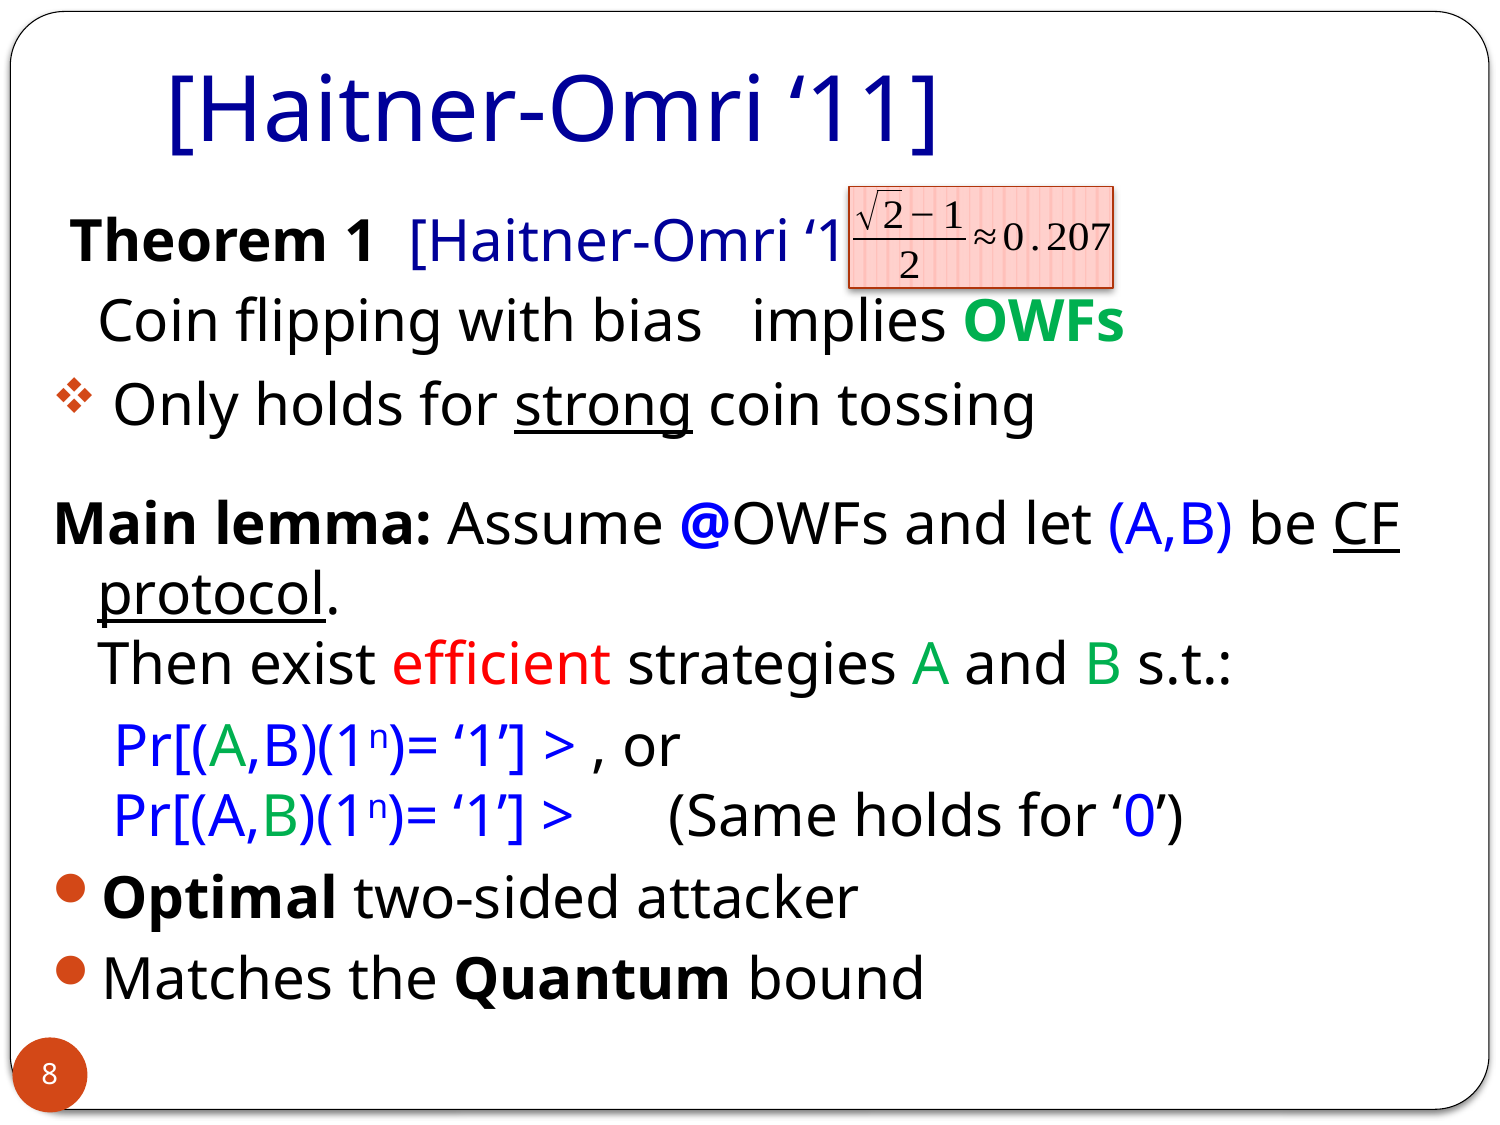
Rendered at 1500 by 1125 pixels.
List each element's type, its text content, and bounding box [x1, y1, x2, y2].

slide_number 8 [12, 1037, 88, 1113]
title [Haitner-Omri ‘11] [149, 0, 1426, 176]
